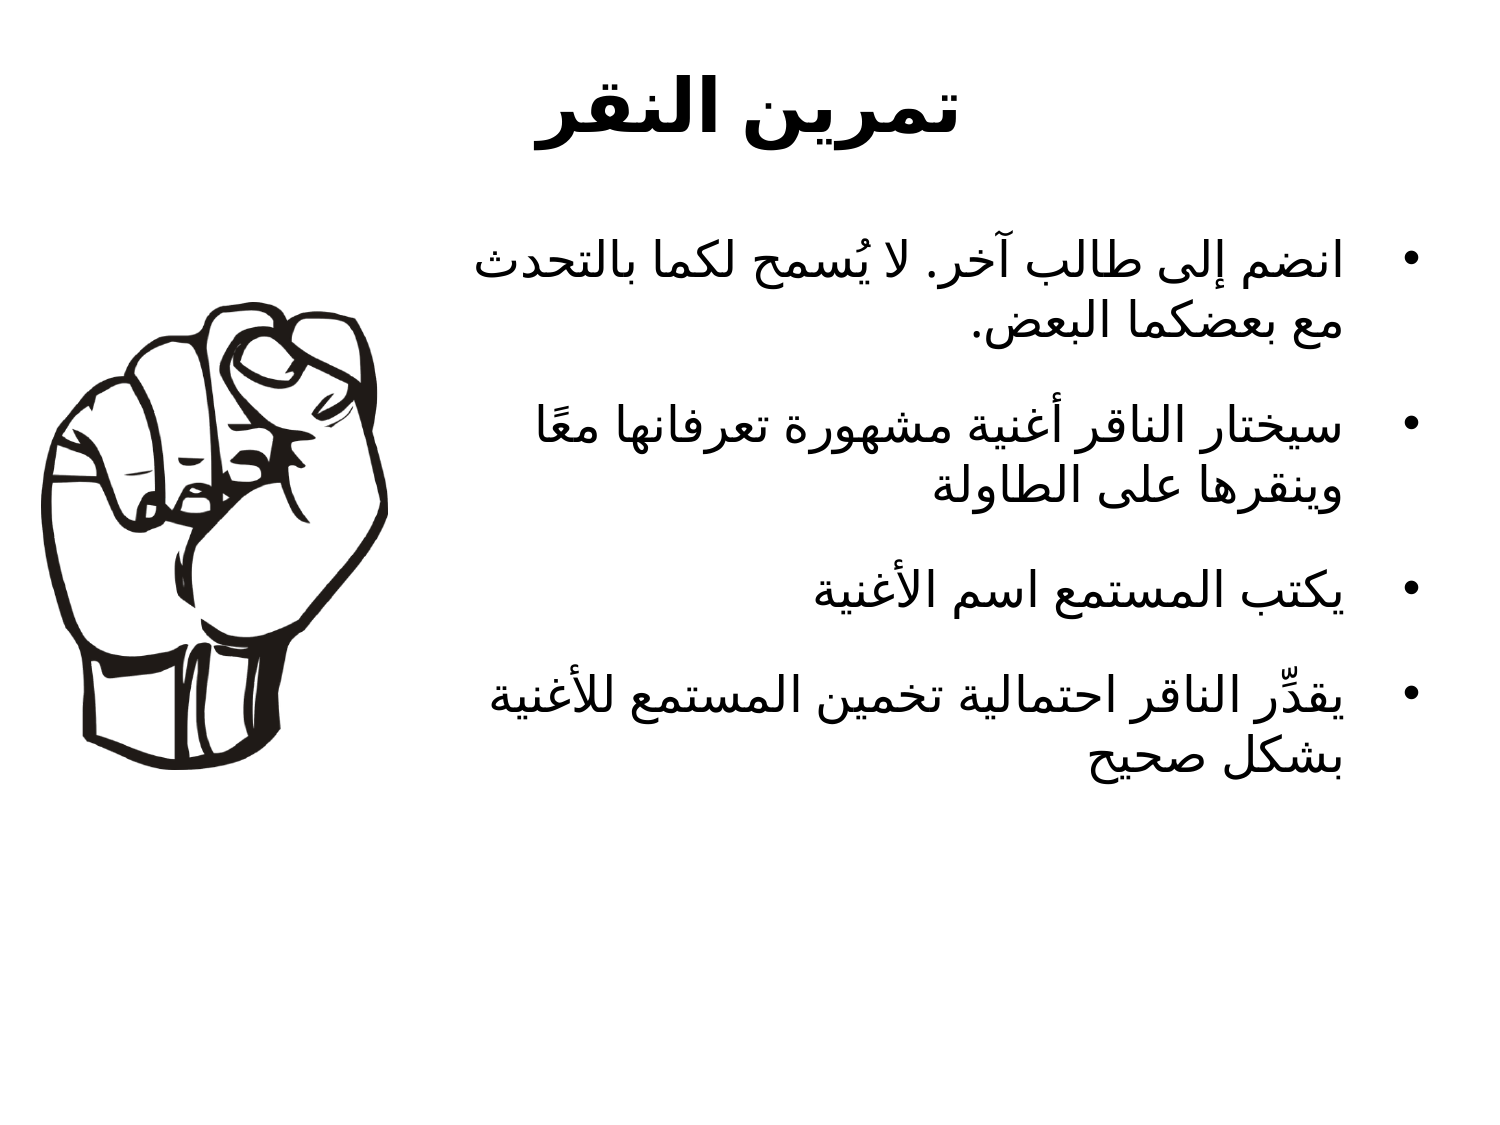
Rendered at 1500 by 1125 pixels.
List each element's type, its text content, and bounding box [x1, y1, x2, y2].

picture [41, 302, 388, 770]
text_box انضم إلى طالب آخر. لا يُسمح لكما بالتحدث مع بعضكما البعض. سيختار الناقر أغنية مشهورة تعرفانها معًا وينقرها على الطاولة يكتب المستمع اسم الأغنية يقدِّر الناقر احتمالية تخمين المستمع للأغنية بشكل صحيح [419, 219, 1435, 910]
title تمرين النقر [75, 8, 1425, 197]
